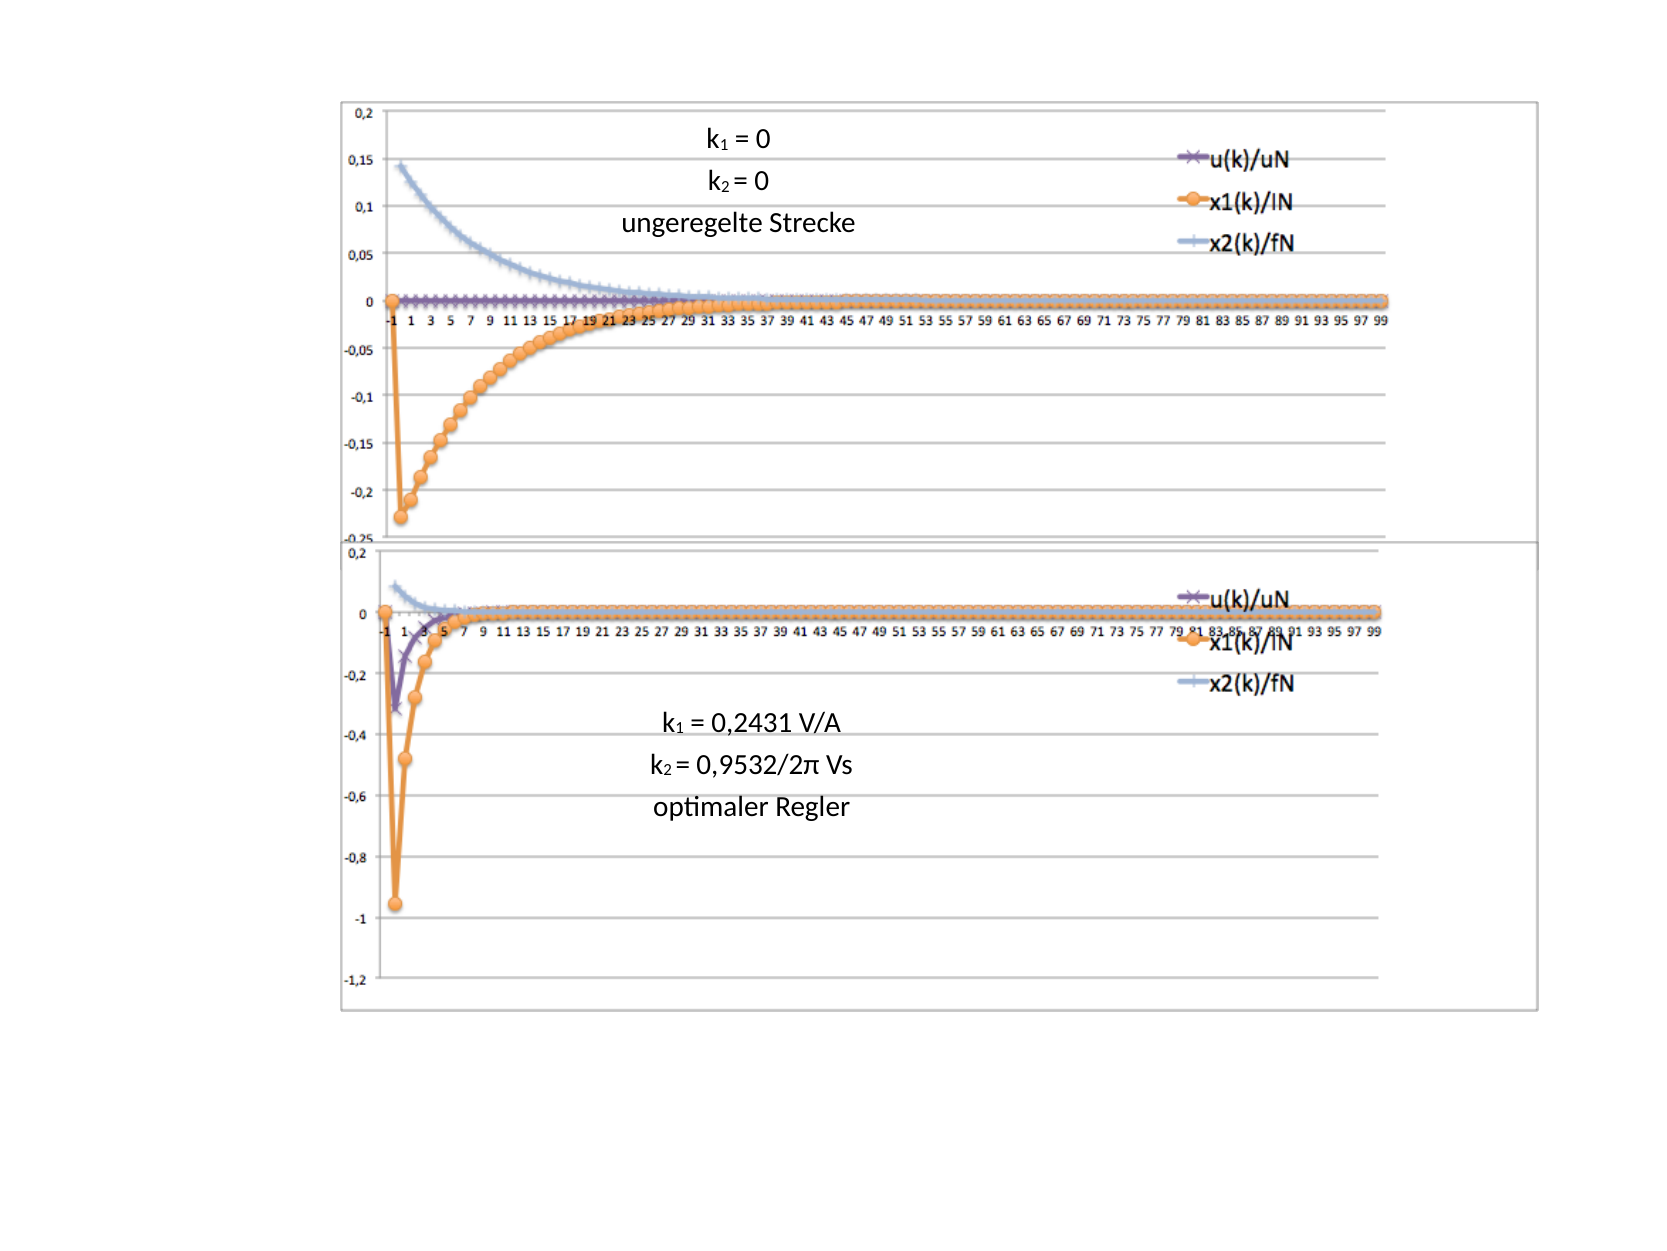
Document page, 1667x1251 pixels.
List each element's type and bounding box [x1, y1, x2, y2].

picture [340, 101, 1540, 1012]
